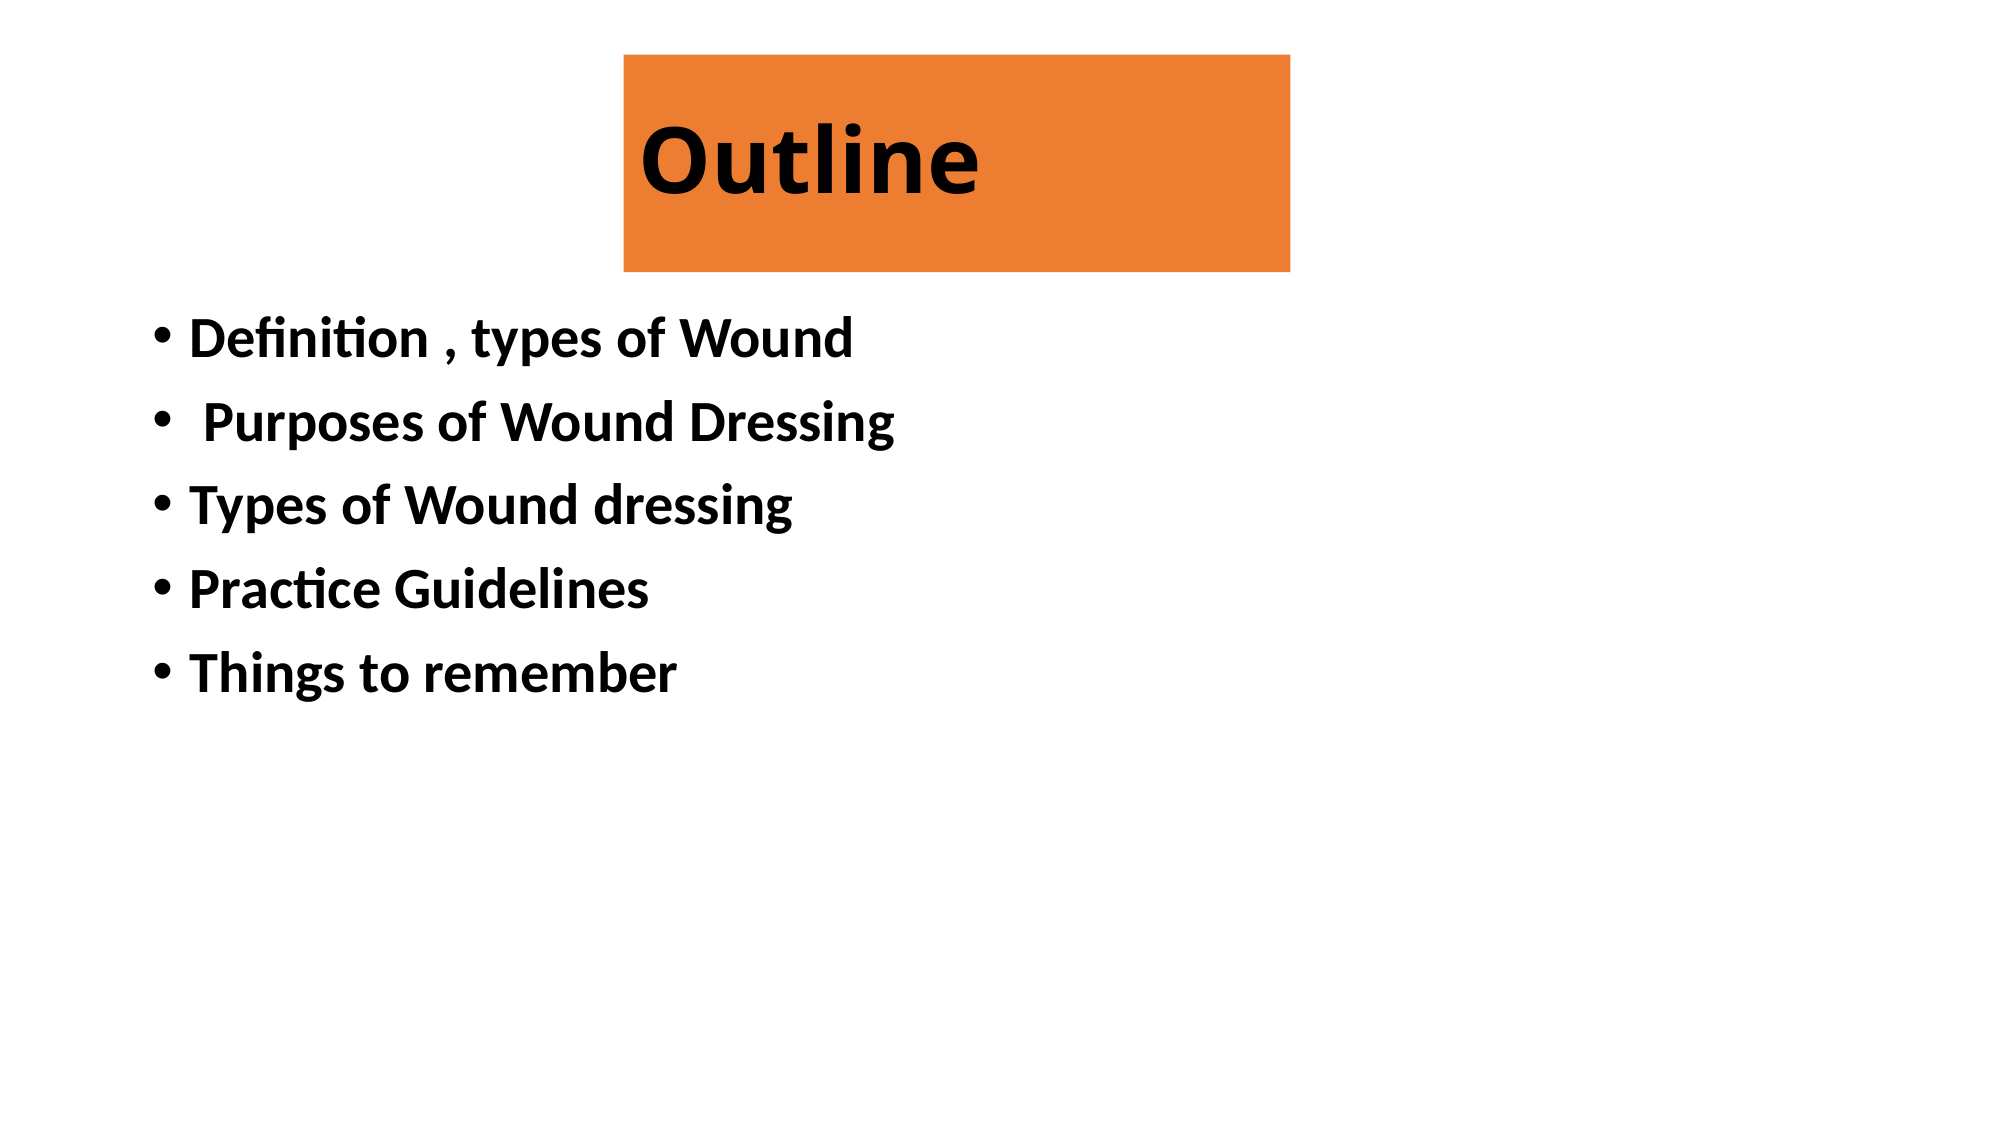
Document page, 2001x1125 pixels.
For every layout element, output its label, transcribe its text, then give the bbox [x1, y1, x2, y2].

title Outline [623, 54, 1291, 273]
list Definition , types of Wound Purposes of Wound Dressing Types of Wound dressing Practice Guidelines Things to remember [137, 299, 1863, 1014]
